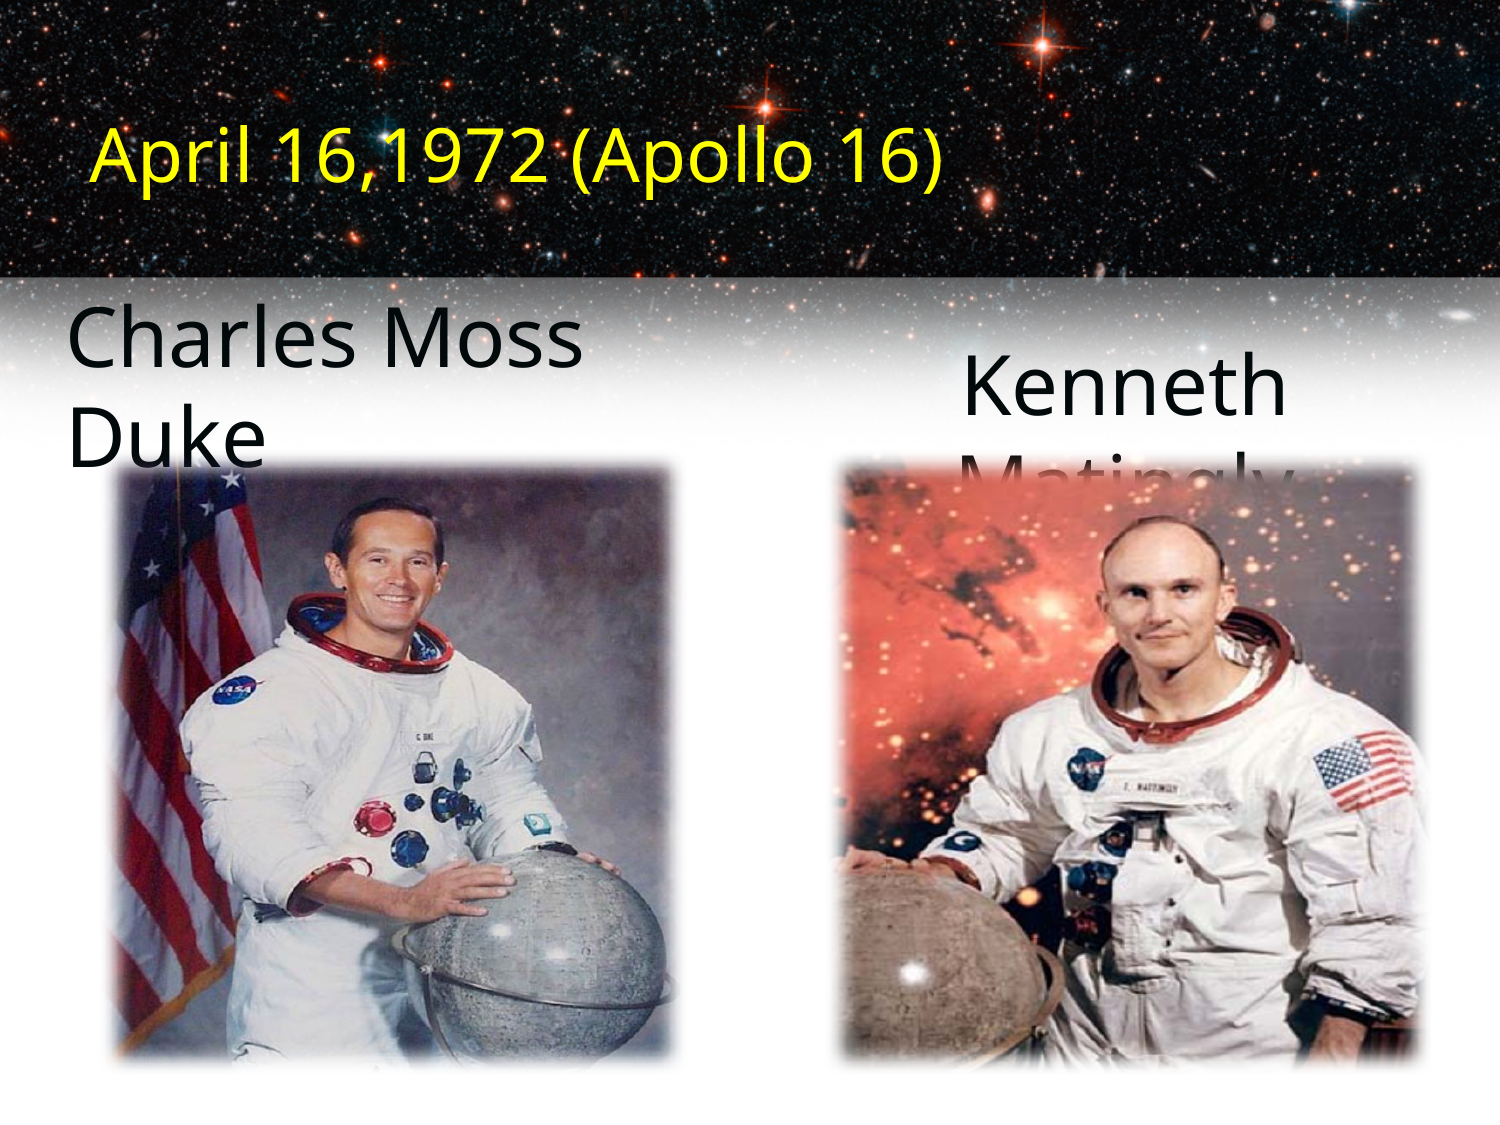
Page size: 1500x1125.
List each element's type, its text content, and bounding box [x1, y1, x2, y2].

text_box April 16,1972 (Apollo 16) [74, 99, 1188, 205]
picture [0, 0, 1500, 1125]
title Charles Moss Duke [49, 324, 738, 443]
text_box Kenneth Matingly [787, 324, 1463, 540]
